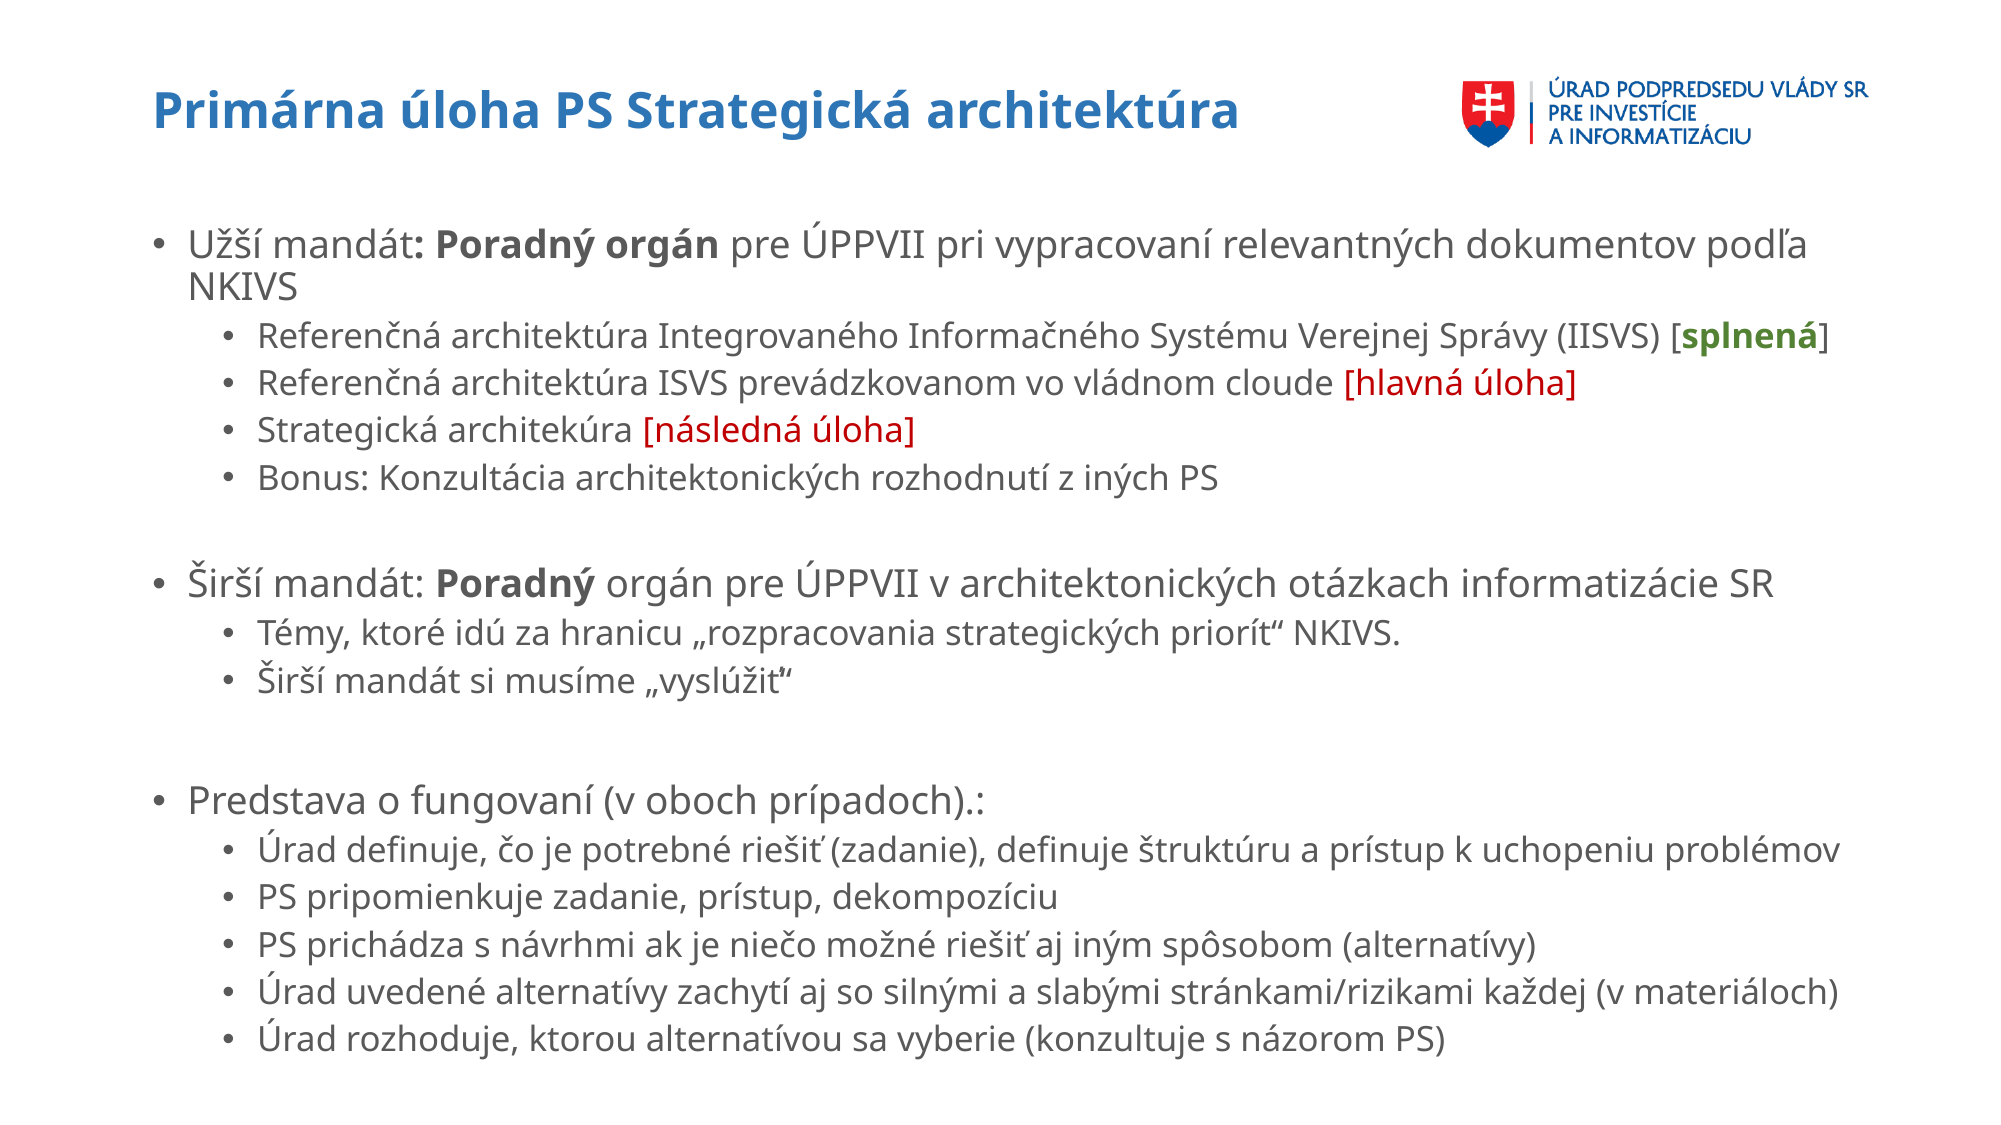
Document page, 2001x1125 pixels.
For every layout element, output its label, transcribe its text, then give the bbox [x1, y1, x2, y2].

picture [1412, 30, 1918, 194]
title Primárna úloha PS Strategická architektúra [137, 70, 1323, 154]
list Užší mandát: Poradný orgán pre ÚPPVII pri vypracovaní relevantných dokumentov podľa NKIVS Referenčná architektúra Integrovaného Informačného Systému Verejnej Správy (IISVS) [splnená] Referenčná architektúra ISVS prevádzkovanom vo vládnom cloude [hlavná úloha] Strategická architekúra [následná úloha] Bonus: Konzultácia architektonických rozhodnutí z iných PS Širší mandát: Poradný orgán pre ÚPPVII v architektonických otázkach informatizácie SR Témy, ktoré idú za hranicu „rozpracovania strategických priorít“ NKIVS. Širší mandát si musíme „vyslúžiť“ Predstava o fungovaní (v oboch prípadoch).: Úrad definuje, čo je potrebné riešiť (zadanie), definuje štruktúru a prístup k uchopeniu problémov PS pripomienkuje zadanie, prístup, dekompozíciu PS prichádza s návrhmi ak je niečo možné riešiť aj iným spôsobom (alternatívy) Úrad uvedené alternatívy zachytí aj so silnými a slabými stránkami/rizikami každej (v materiáloch) Úrad rozhoduje, ktorou alternatívou sa vyberie (konzultuje s názorom PS) [137, 217, 1863, 1081]
